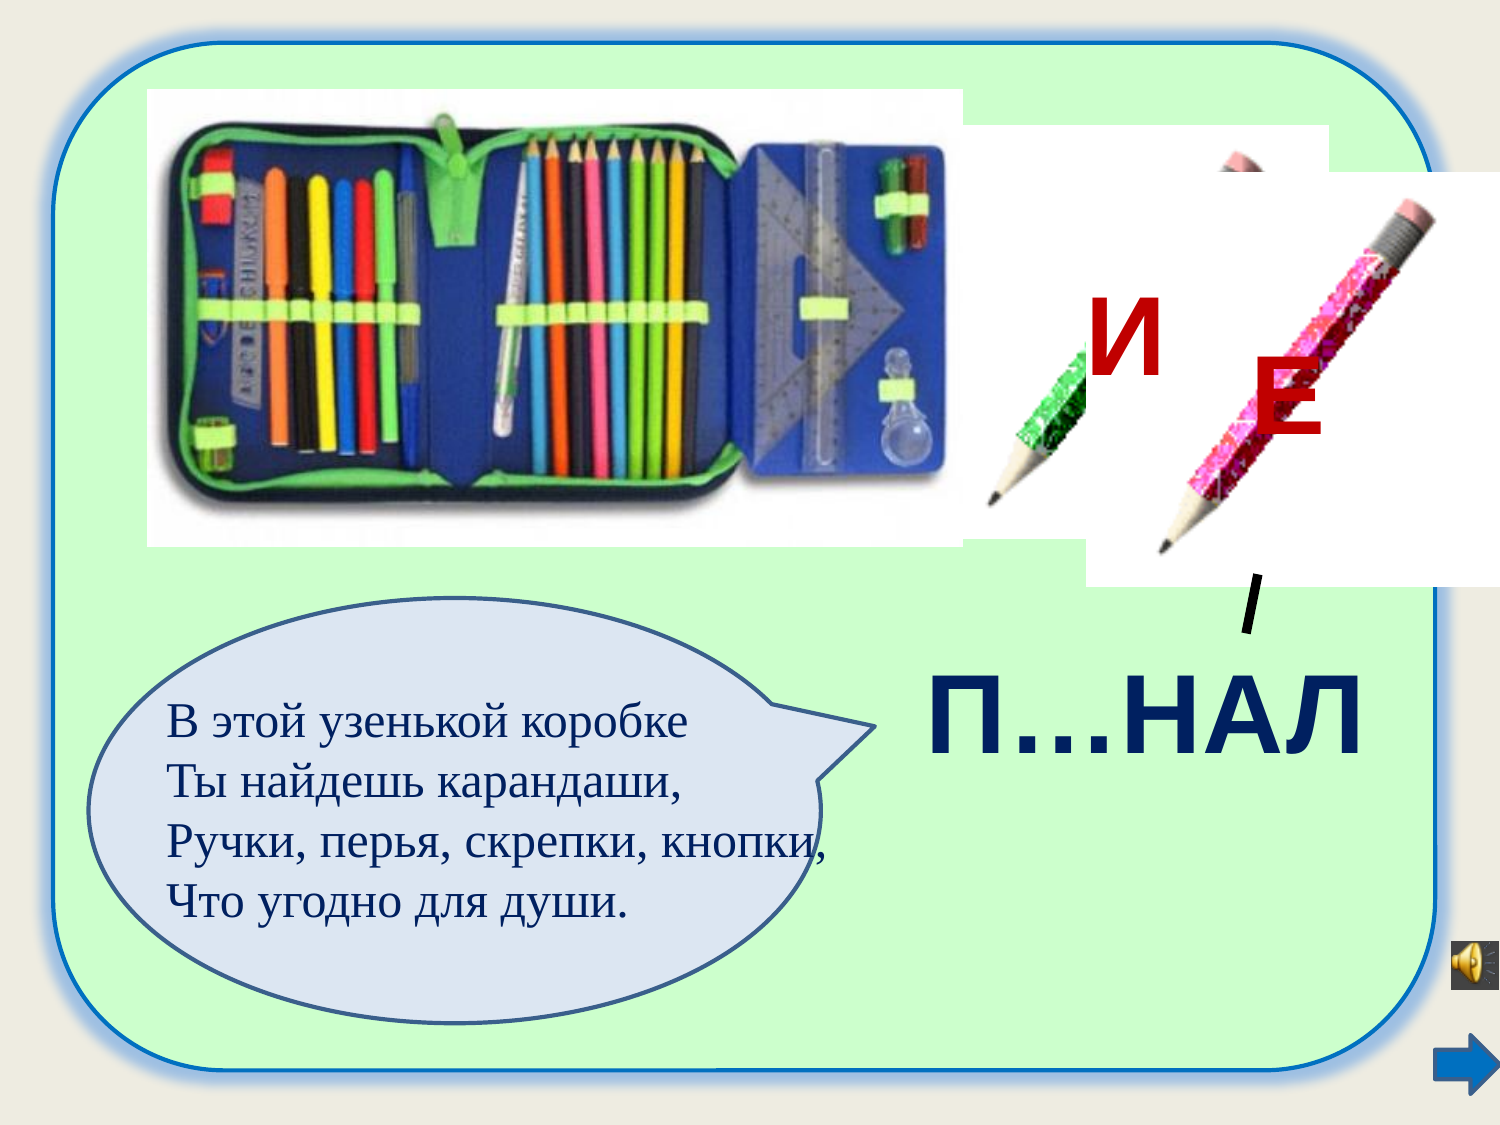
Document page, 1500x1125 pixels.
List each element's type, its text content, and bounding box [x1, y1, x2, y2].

text_box [162, 595, 709, 680]
text_box [50, 40, 1438, 1073]
text_box В этой узенькой коробке Ты найдешь карандаши, Ручки, перья, скрепки, кнопки, Что угодно для души. [151, 680, 855, 936]
picture [619, 656, 738, 775]
picture [147, 89, 1500, 587]
text_box [86, 689, 151, 933]
text_box [155, 936, 754, 1026]
text_box [855, 719, 877, 748]
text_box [903, 574, 1389, 786]
text_box [1433, 1033, 1500, 1096]
picture [1449, 940, 1500, 991]
